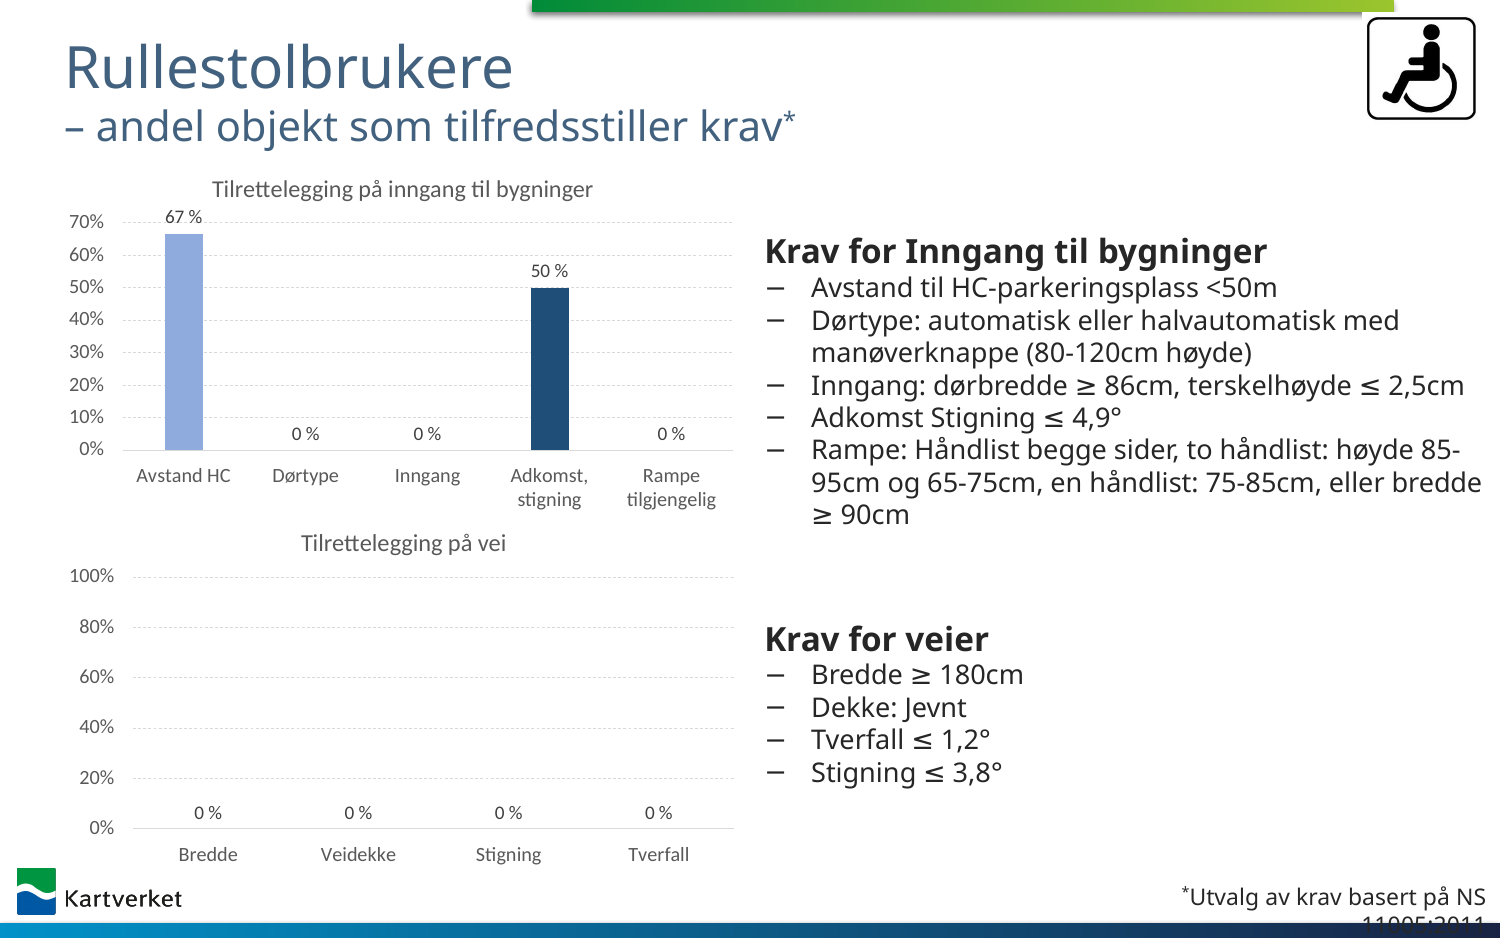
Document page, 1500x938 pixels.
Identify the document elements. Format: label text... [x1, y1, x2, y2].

text_box *Utvalg av krav basert på NS 11005:2011 [1068, 873, 1500, 938]
picture [62, 166, 744, 519]
text_box Krav for veier Bredde ≥ 180cm Dekke: Jevnt Tverfall ≤ 1,2° Stigning ≤ 3,8° [749, 610, 1500, 795]
text_box Krav for Inngang til bygninger Avstand til HC-parkeringsplass <50m Dørtype: automatisk eller halvautomatisk med manøverknappe (80-120cm høyde) Inngang: dørbredde ≥ 86cm, terskelhøyde ≤ 2,5cm Adkomst Stigning ≤ 4,9° Rampe: Håndlist begge sider, to håndlist: høyde 85-95cm og 65-75cm, en håndlist: 75-85cm, eller bredde ≥ 90cm [749, 223, 1500, 538]
text_box Rullestolbrukere – andel objekt som tilfredsstiller krav* [49, 25, 1431, 158]
picture [1362, 12, 1481, 126]
picture [62, 520, 746, 874]
